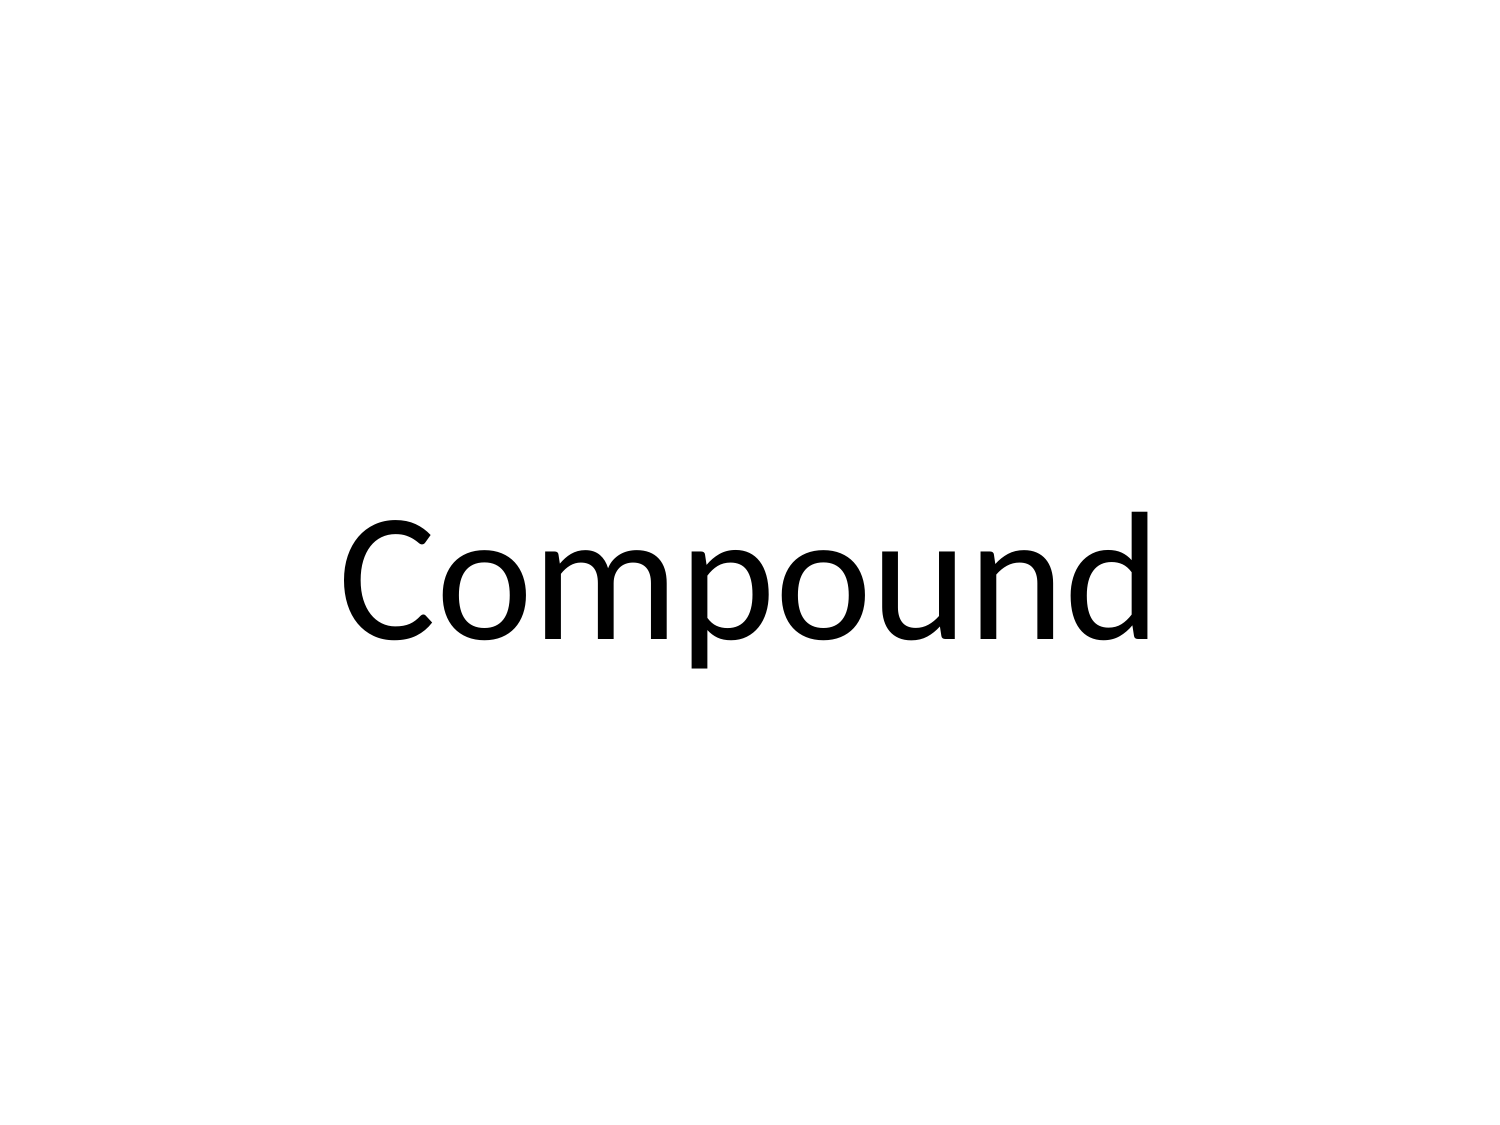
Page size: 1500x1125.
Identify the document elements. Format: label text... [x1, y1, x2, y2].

title Compound [75, 45, 1425, 1088]
